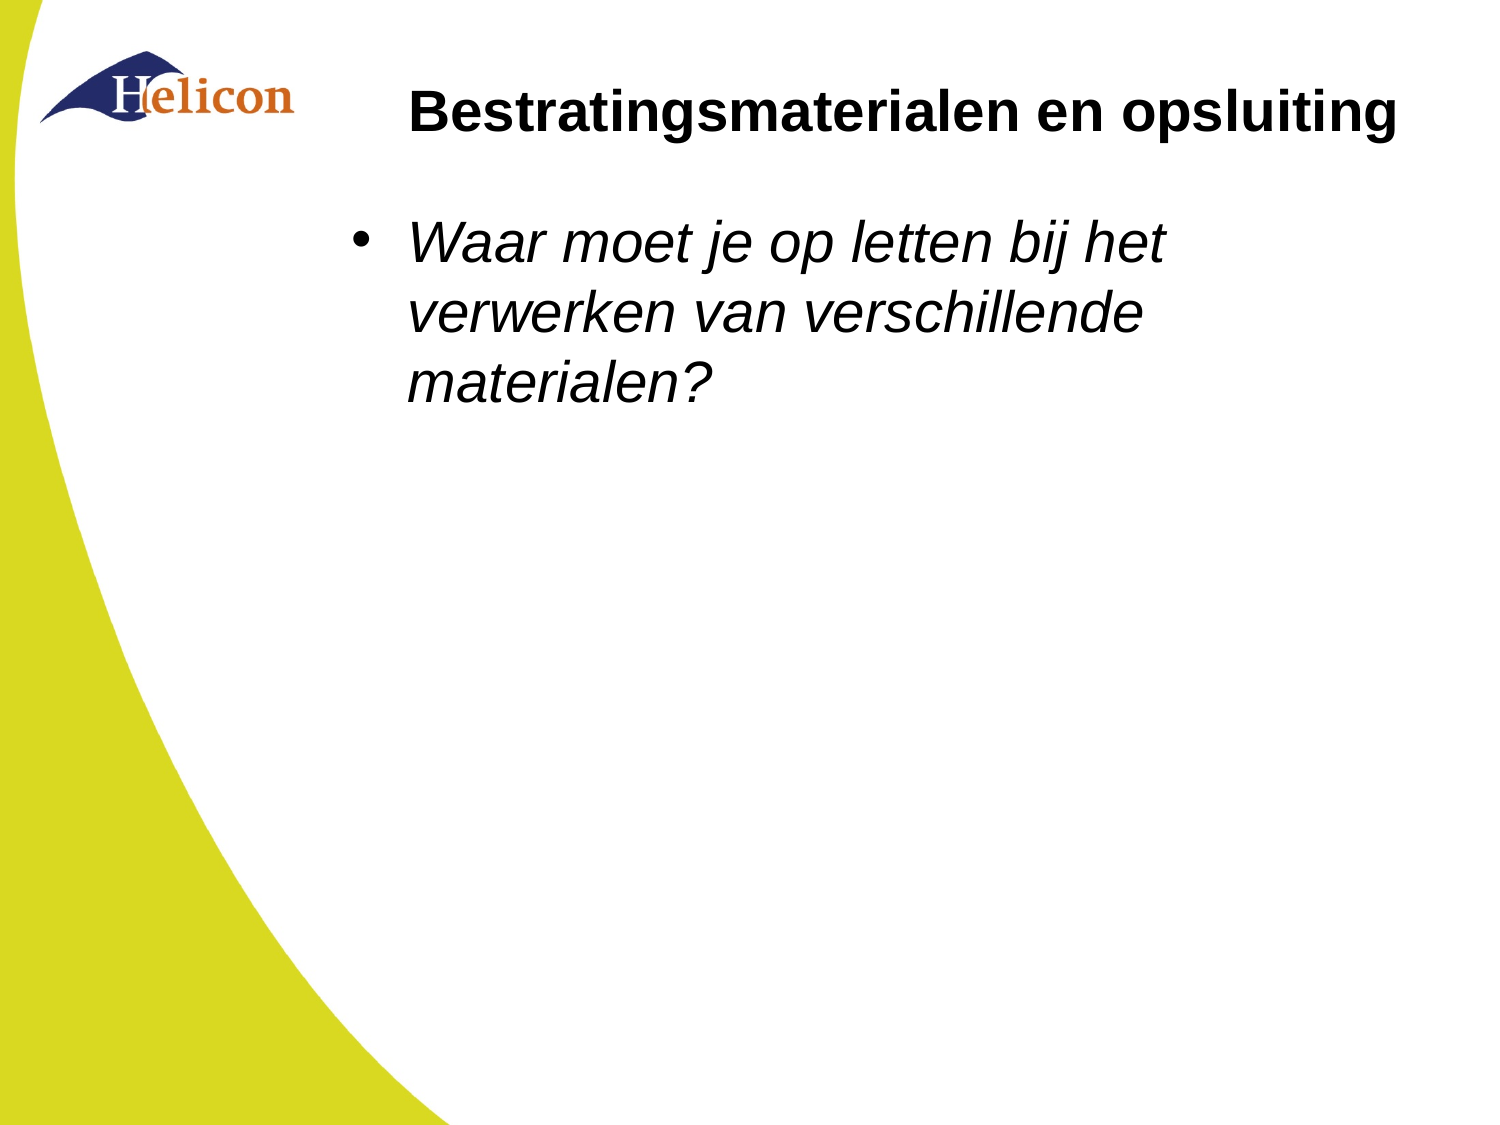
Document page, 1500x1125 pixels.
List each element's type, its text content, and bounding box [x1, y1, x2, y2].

picture [0, 0, 1500, 1125]
list Waar moet je op letten bij het verwerken van verschillende materialen? [336, 196, 1425, 1005]
title Bestratingsmaterialen en opsluiting [324, 54, 1415, 161]
